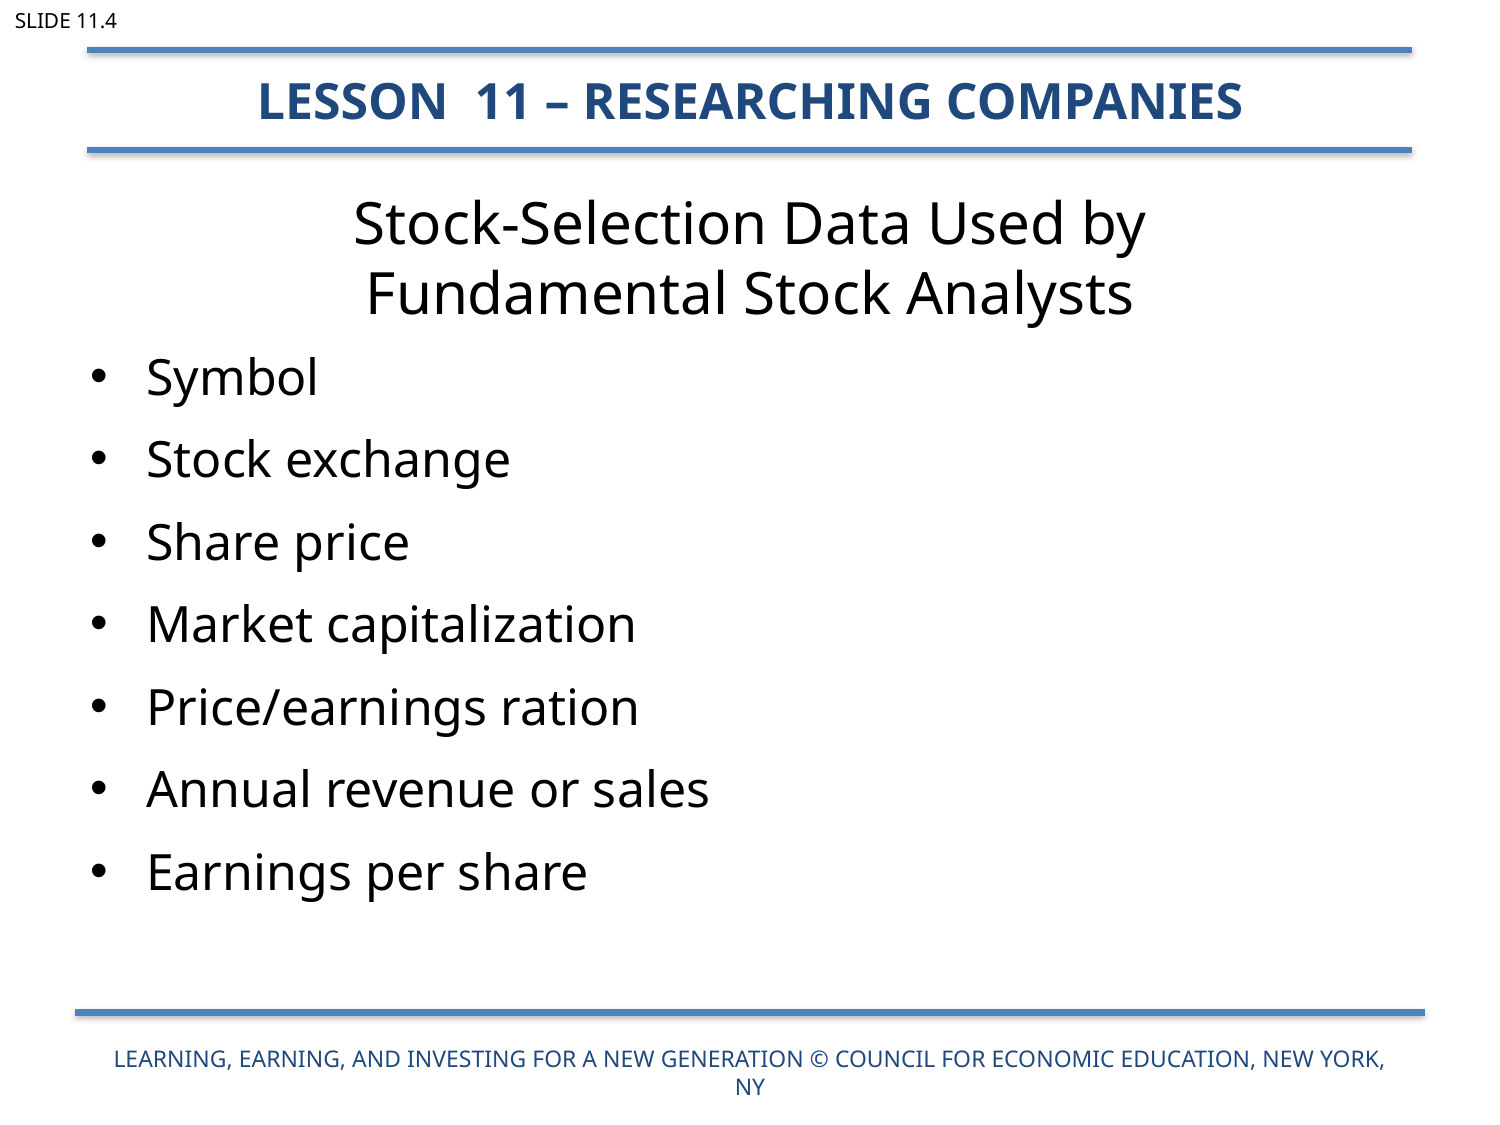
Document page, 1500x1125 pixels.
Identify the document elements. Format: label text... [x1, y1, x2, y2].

text_box Lesson 11 – Researching Companies [125, 62, 1375, 138]
list Symbol Stock exchange Share price Market capitalization Price/earnings ration Annual revenue or sales Earnings per share [75, 337, 1425, 1063]
title Stock-Selection Data Used by Fundamental Stock Analysts [75, 162, 1425, 337]
text_box Slide 11.4 [0, 0, 213, 40]
